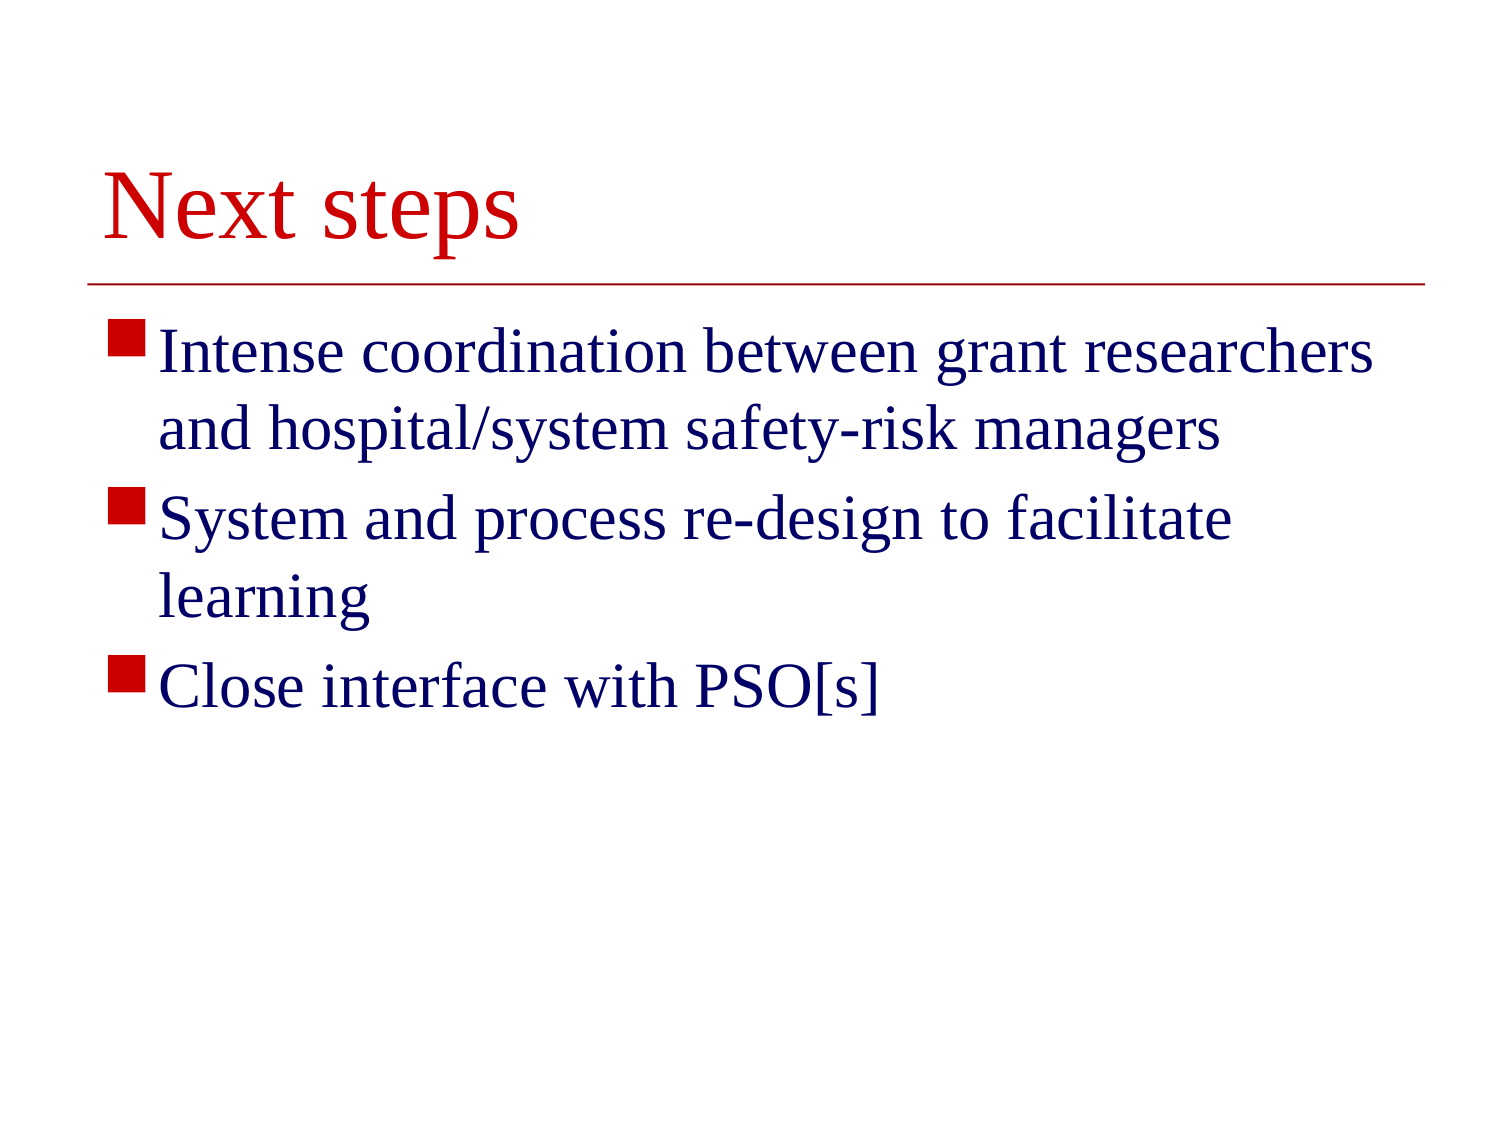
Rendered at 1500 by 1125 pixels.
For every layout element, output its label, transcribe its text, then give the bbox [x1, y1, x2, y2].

list Intense coordination between grant researchers and hospital/system safety-risk managers System and process re-design to facilitate learning Close interface with PSO[s] [87, 299, 1425, 963]
title Next steps [87, 77, 1425, 266]
